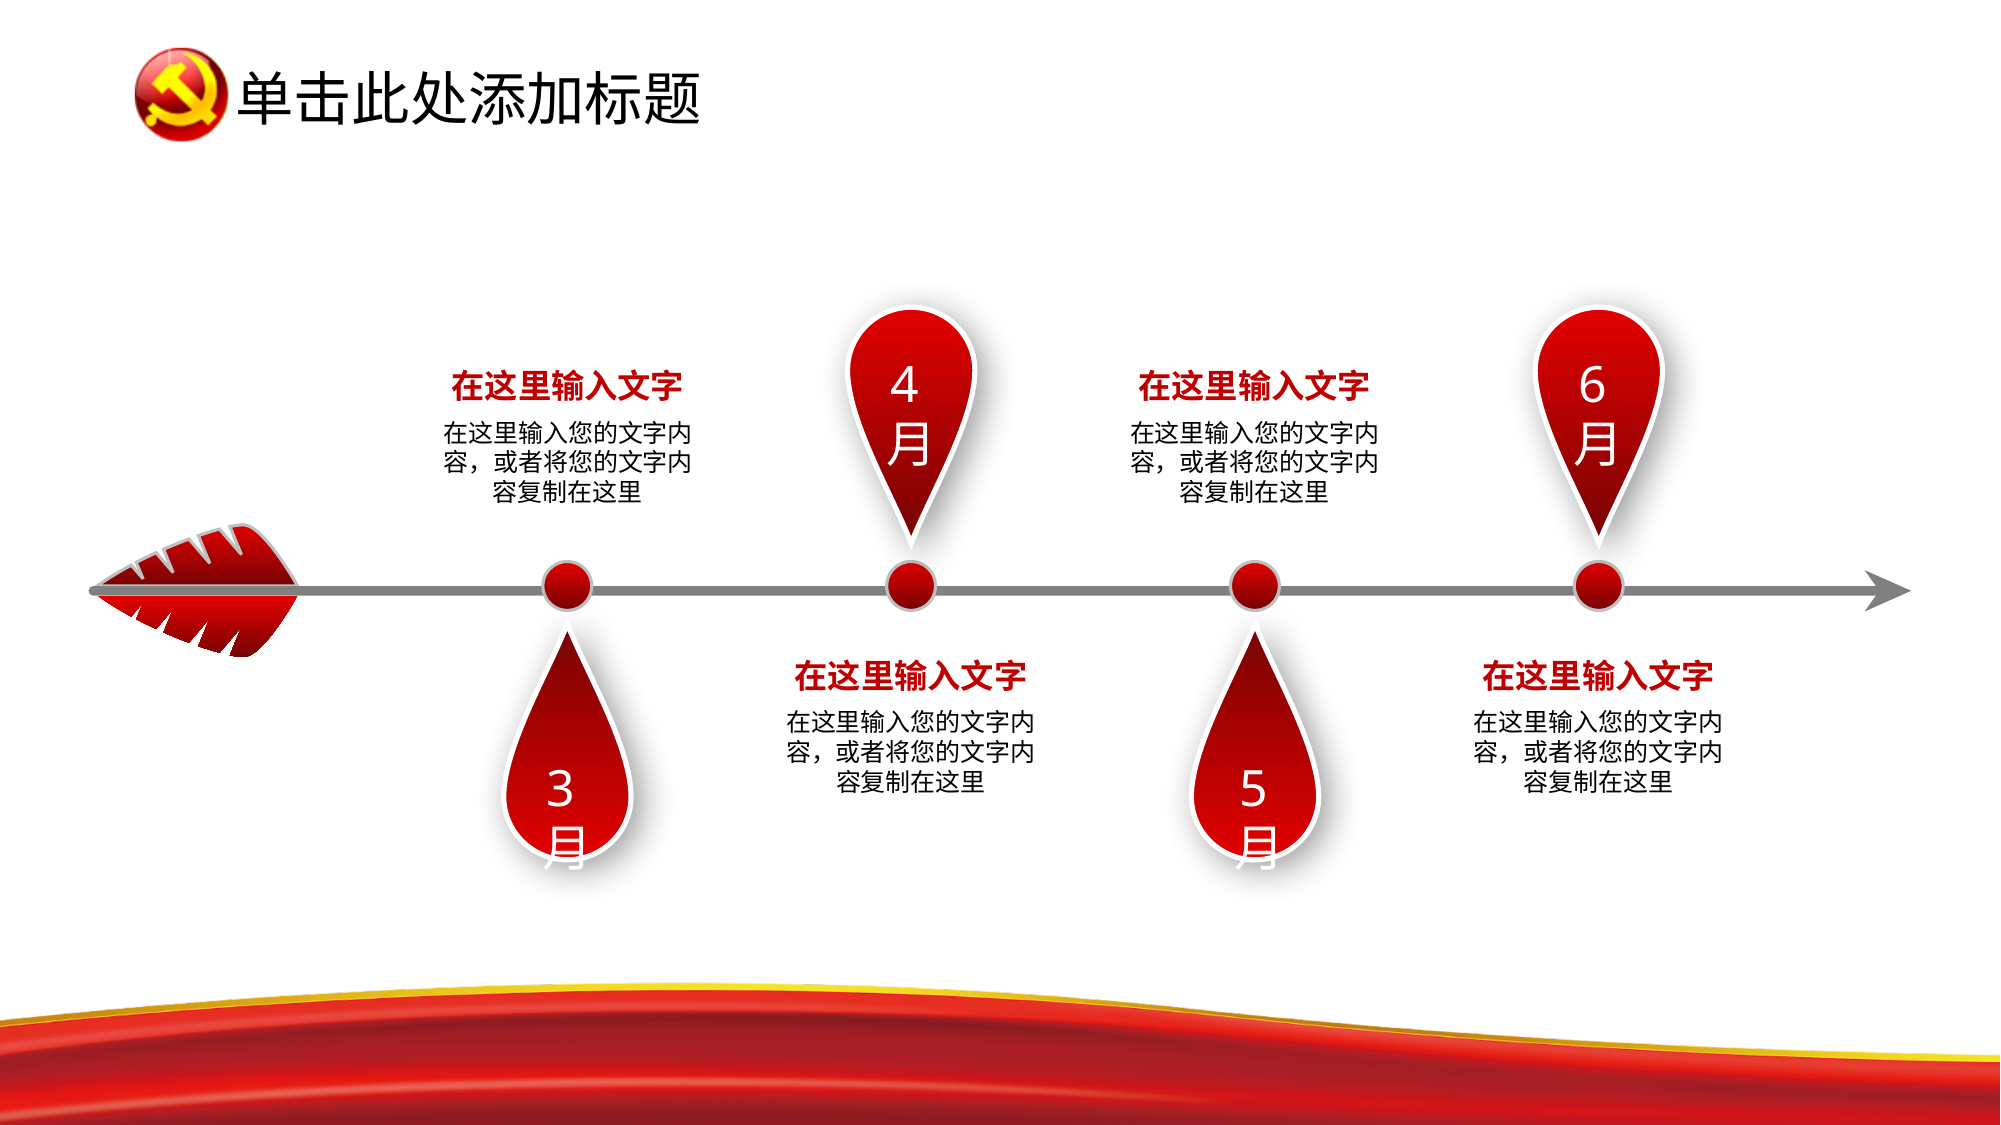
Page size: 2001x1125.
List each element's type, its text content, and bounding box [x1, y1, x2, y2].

text_box [1534, 345, 1539, 404]
text_box [1568, 480, 1629, 524]
text_box 在这里输入您的文字内容，或者将您的文字内容复制在这里 [1451, 703, 1747, 804]
text_box 单击此处添加标题 [281, 52, 722, 143]
text_box [626, 759, 633, 824]
text_box [881, 480, 941, 524]
text_box 在这里输入文字 [763, 658, 1059, 703]
text_box [1539, 306, 1664, 406]
text_box 3月 [508, 749, 626, 884]
text_box 在这里输入您的文字内容，或者将您的文字内容复制在这里 [1107, 413, 1403, 515]
text_box 在这里输入文字 [1107, 358, 1403, 413]
text_box 在这里输入文字 [420, 358, 716, 413]
text_box 在这里输入您的文字内容，或者将您的文字内容复制在这里 [420, 413, 716, 515]
text_box 5月 [1200, 749, 1319, 884]
text_box [846, 306, 976, 407]
text_box 6月 [1539, 344, 1658, 480]
text_box 4月 [852, 344, 970, 480]
text_box [511, 658, 623, 749]
picture [88, 26, 281, 174]
text_box [1190, 658, 1311, 831]
text_box [502, 762, 508, 823]
text_box 在这里输入文字 [1451, 658, 1747, 703]
text_box 在这里输入您的文字内容，或者将您的文字内容复制在这里 [763, 703, 1059, 804]
picture [0, 900, 2000, 1125]
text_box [88, 524, 1912, 658]
